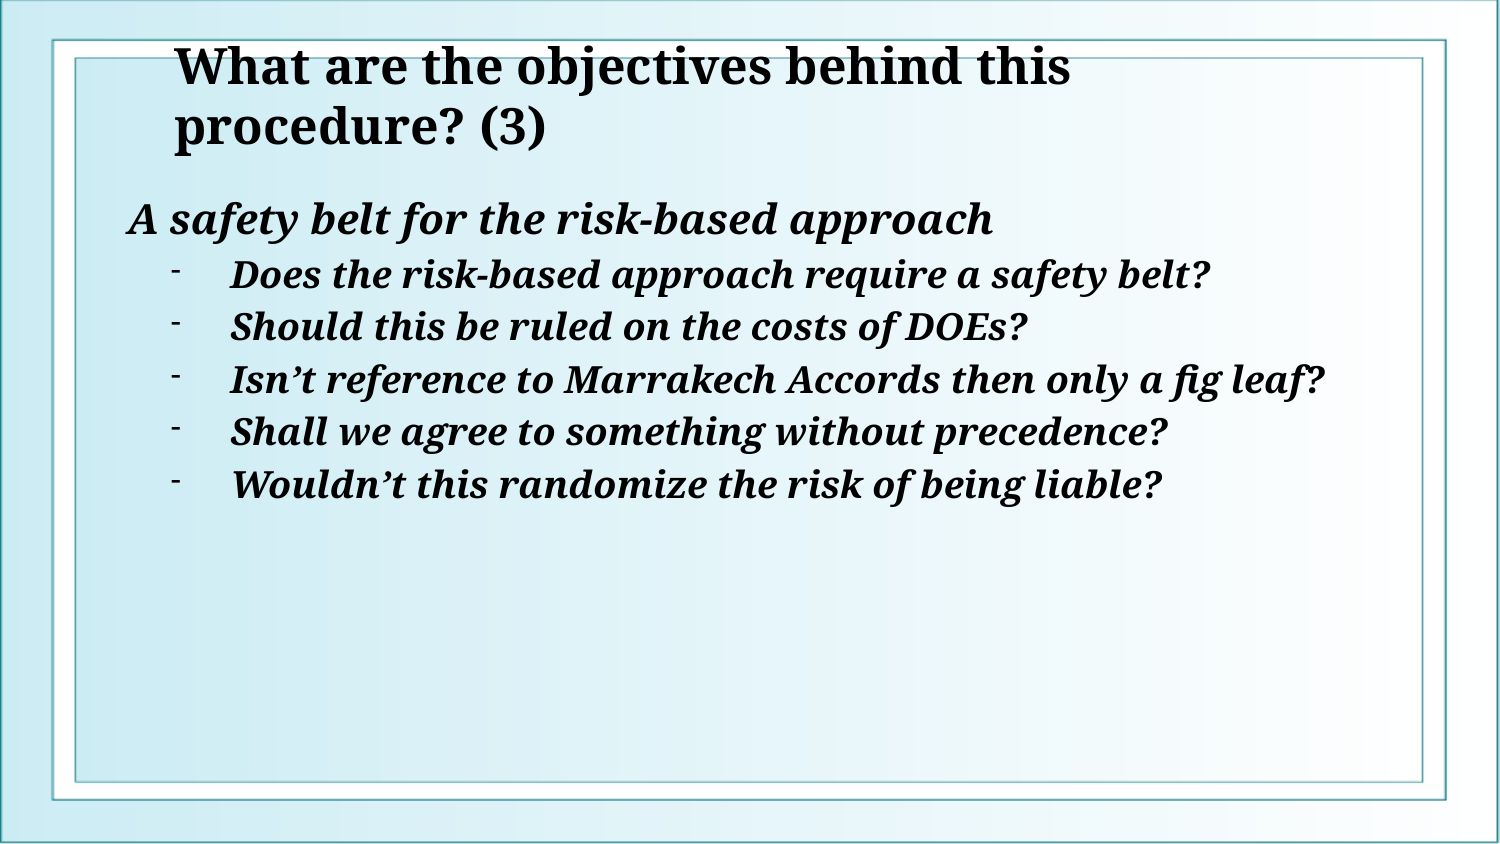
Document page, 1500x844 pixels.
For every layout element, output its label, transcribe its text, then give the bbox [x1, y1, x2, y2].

title What are the objectives behind this procedure? (3) [159, 65, 1353, 162]
list A safety belt for the risk-based approach Does the risk-based approach require a safety belt? Should this be ruled on the costs of DOEs? Isn’t reference to Marrakech Accords then only a fig leaf? Shall we agree to something without precedence? Wouldn’t this randomize the risk of being liable? [112, 185, 1388, 725]
picture [0, 0, 1500, 844]
